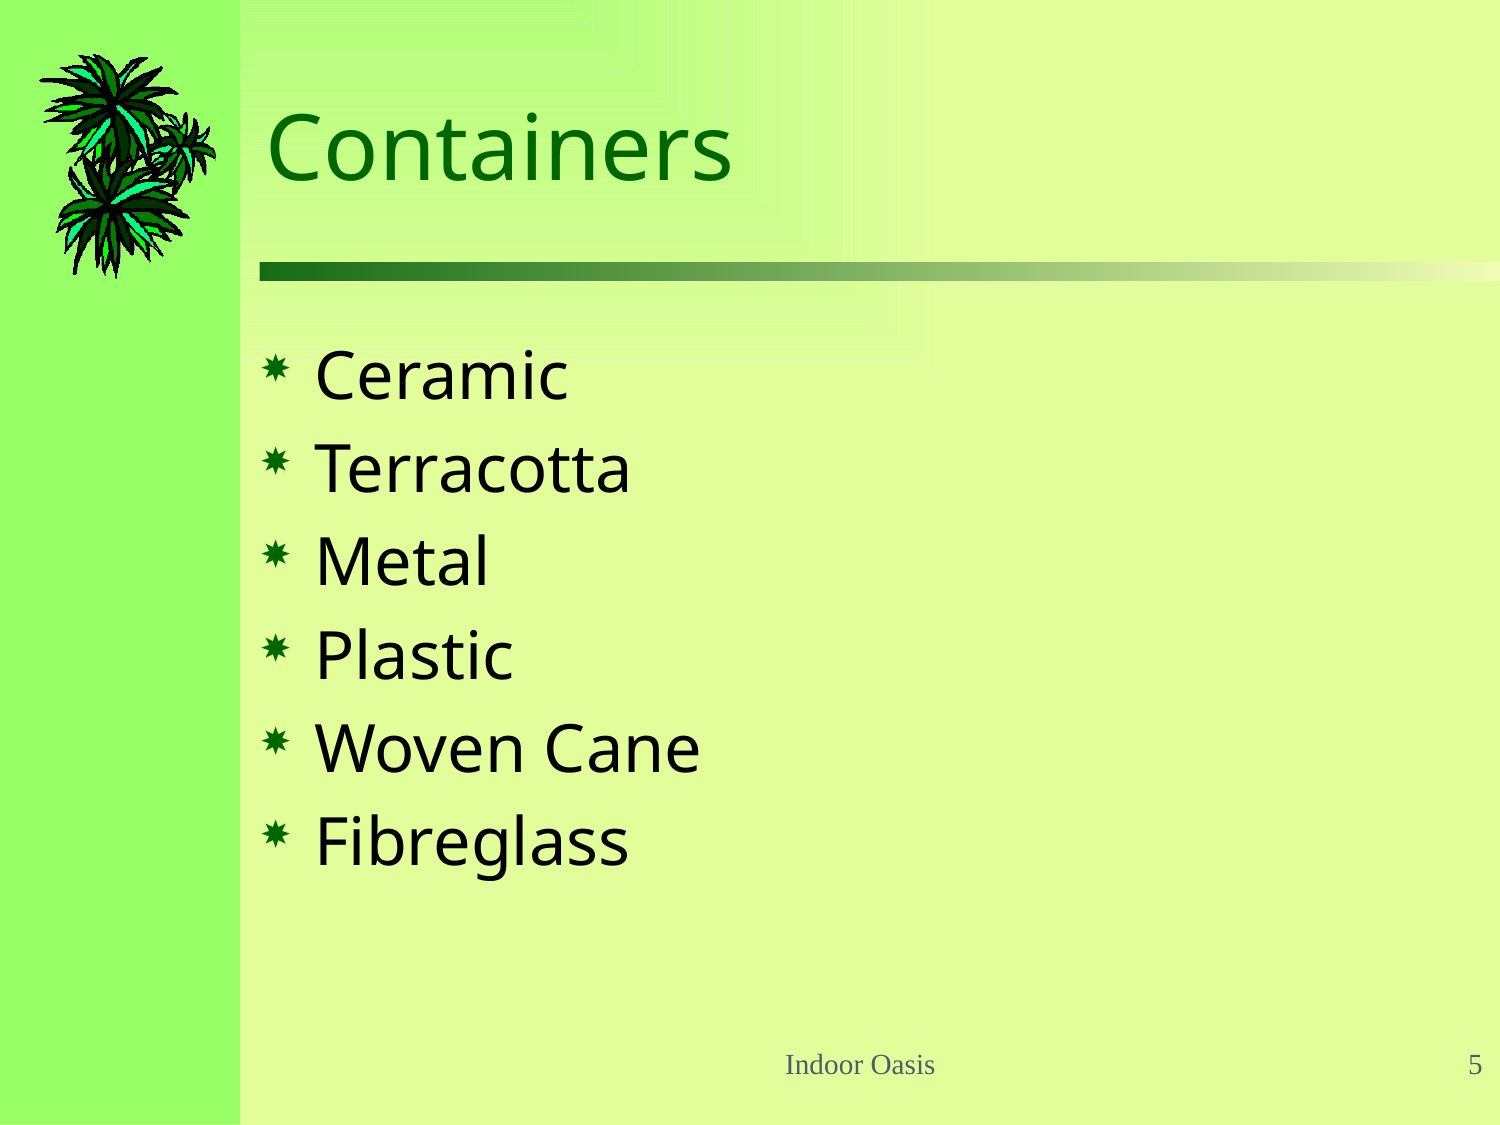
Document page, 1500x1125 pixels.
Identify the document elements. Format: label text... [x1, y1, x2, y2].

footer Indoor Oasis [622, 1024, 1099, 1101]
title Containers [250, 49, 1492, 238]
slide_number 5 [1185, 1024, 1499, 1101]
list Ceramic Terracotta Metal Plastic Woven Cane Fibreglass [242, 324, 1494, 1001]
picture [39, 54, 216, 279]
